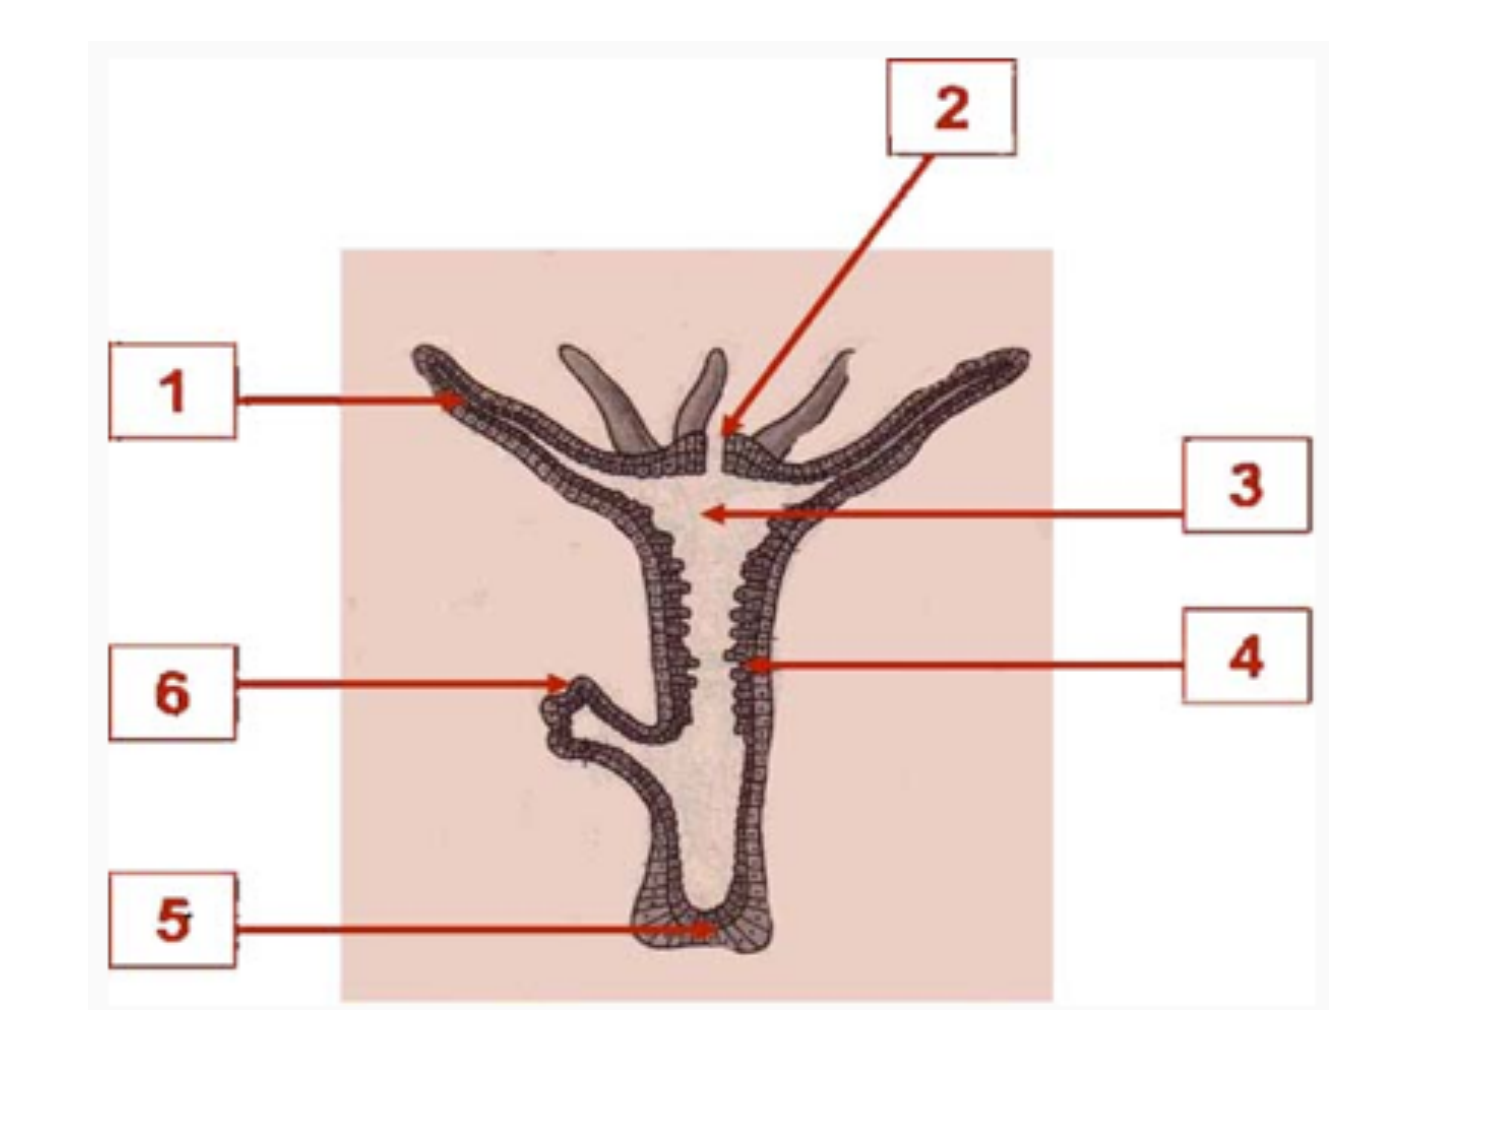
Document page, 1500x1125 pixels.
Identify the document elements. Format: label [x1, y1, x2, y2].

picture [88, 40, 1329, 1010]
